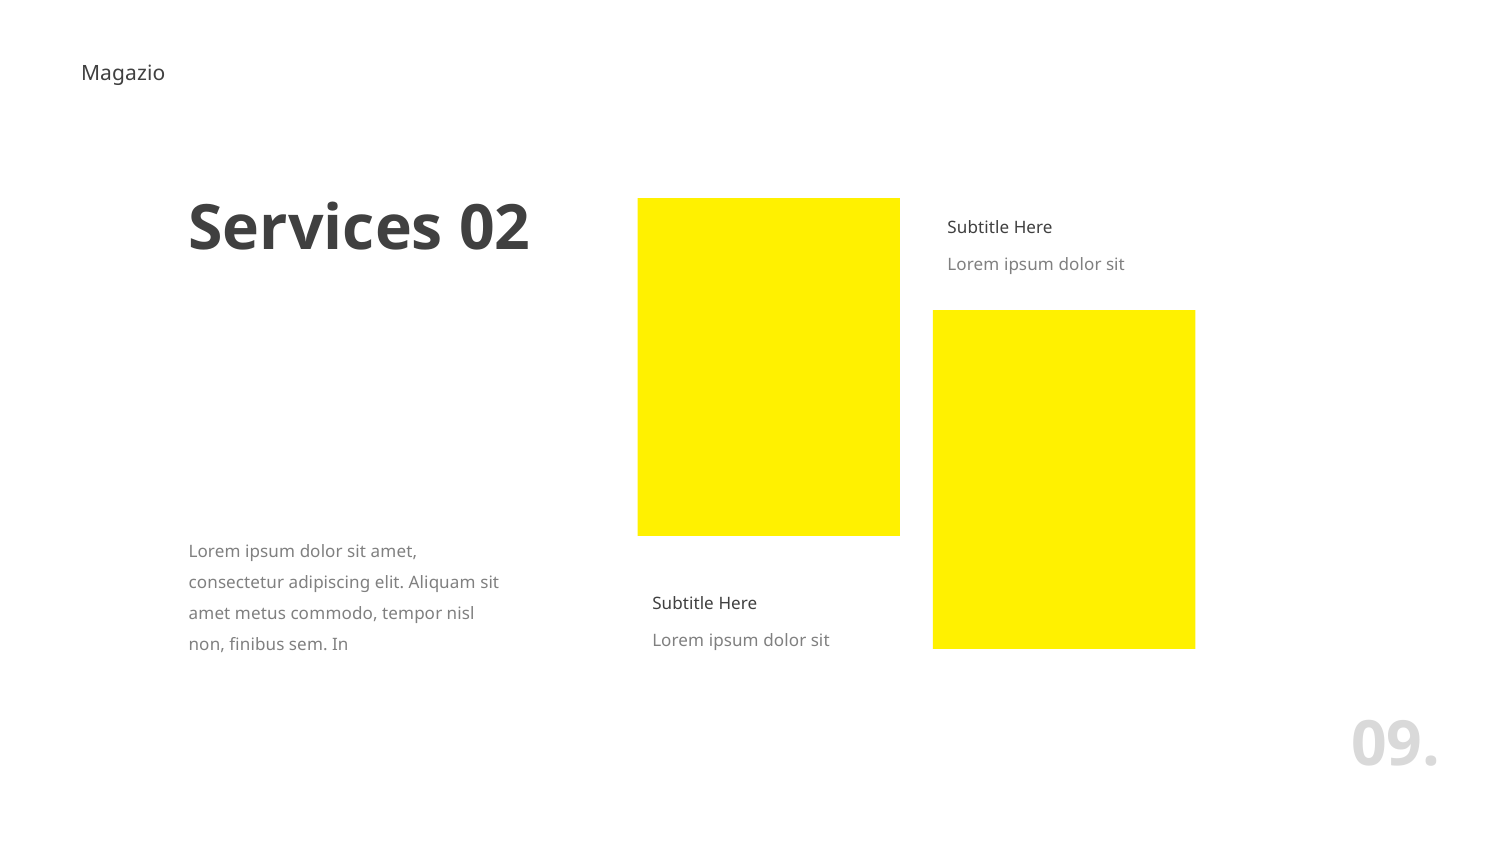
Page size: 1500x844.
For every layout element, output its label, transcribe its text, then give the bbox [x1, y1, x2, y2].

text_box Subtitle Here [637, 574, 900, 611]
text_box Lorem ipsum dolor sit [932, 235, 1196, 281]
text_box Lorem ipsum dolor sit [637, 611, 900, 658]
text_box 09. [1336, 695, 1500, 786]
text_box Magazio [66, 52, 257, 93]
picture [637, 198, 900, 536]
picture [932, 310, 1196, 649]
text_box Lorem ipsum dolor sit amet, consectetur adipiscing elit. Aliquam sit amet metus commodo, tempor nisl non, finibus sem. In [173, 523, 524, 662]
text_box Subtitle Here [932, 198, 1196, 235]
text_box Services 02 [173, 179, 685, 269]
